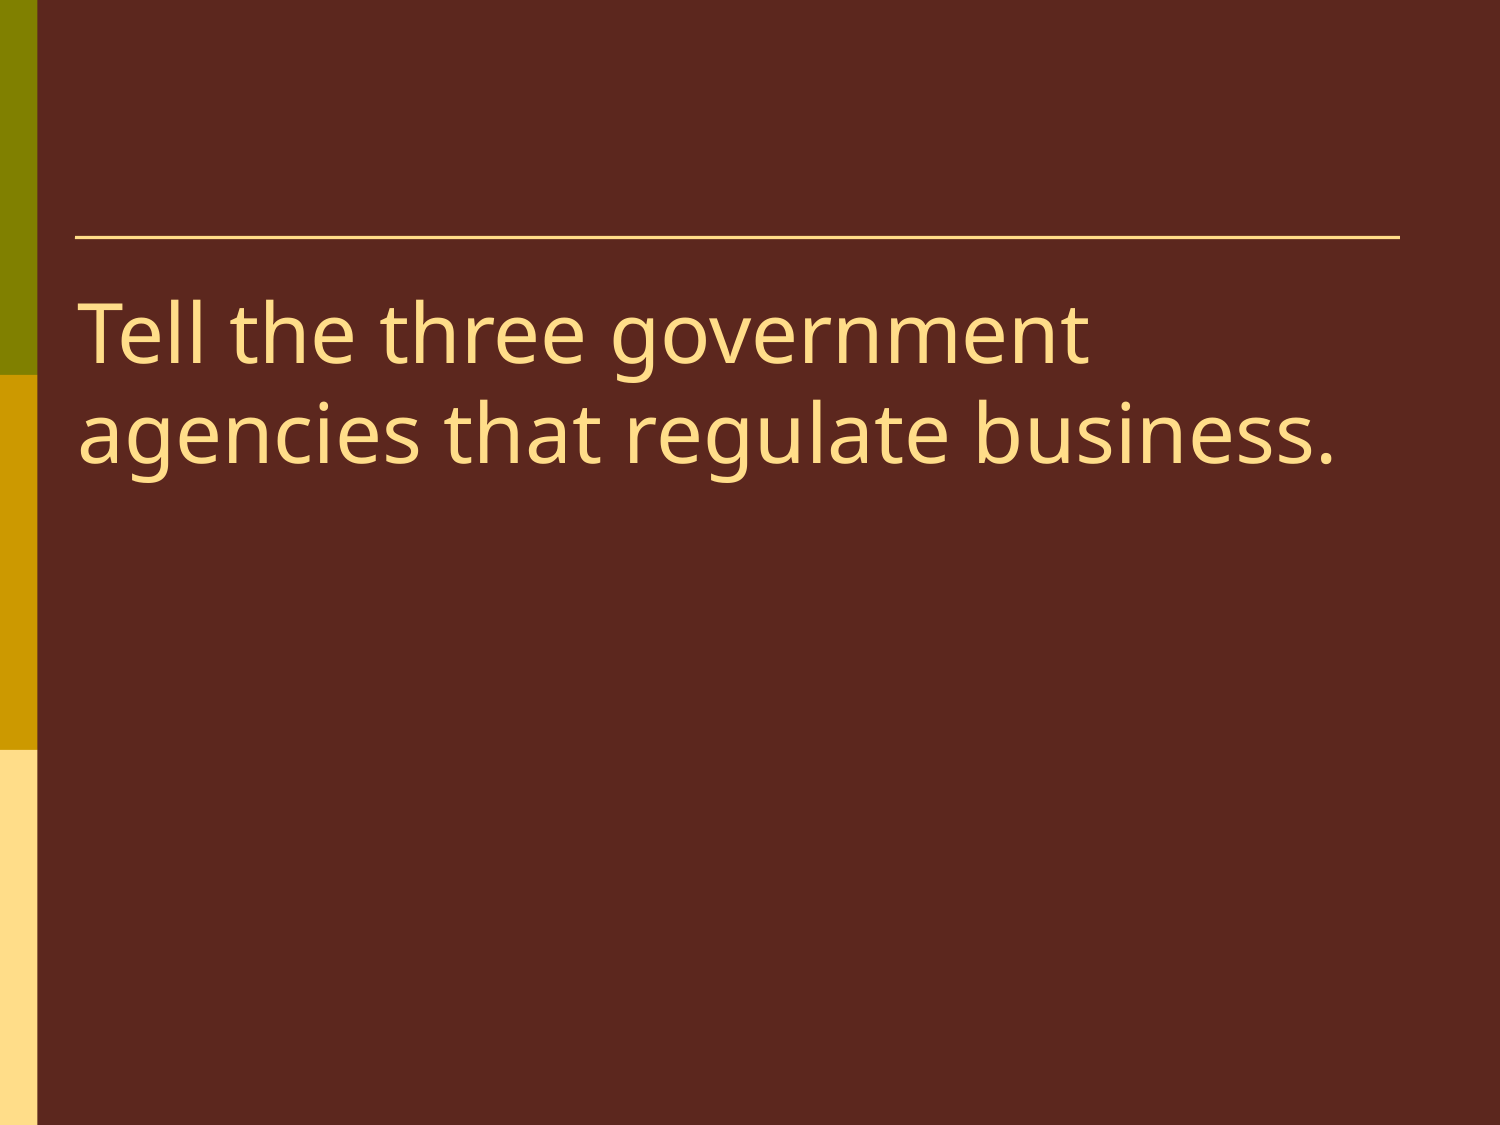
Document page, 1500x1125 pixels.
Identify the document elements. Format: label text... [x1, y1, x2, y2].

title Tell the three government agencies that regulate business. [62, 299, 1413, 488]
